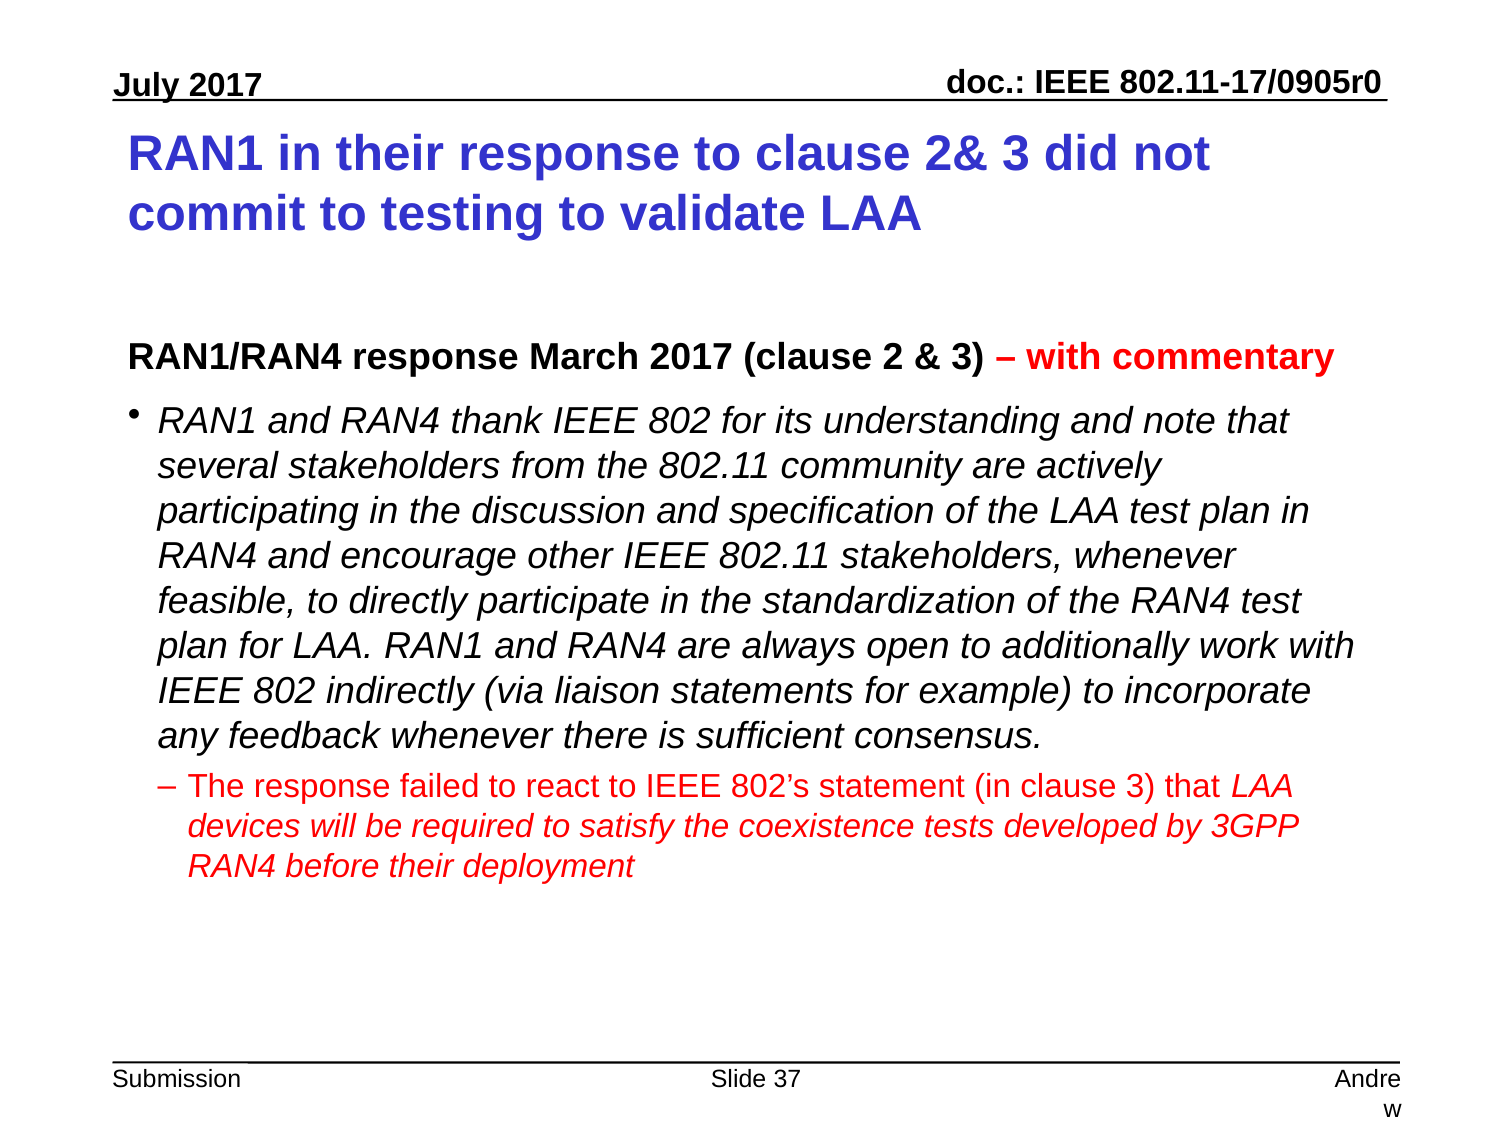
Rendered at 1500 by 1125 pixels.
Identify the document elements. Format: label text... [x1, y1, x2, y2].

list RAN1/RAN4 response March 2017 (clause 2 & 3) – with commentary RAN1 and RAN4 thank IEEE 802 for its understanding and note that several stakeholders from the 802.11 community are actively participating in the discussion and specification of the LAA test plan in RAN4 and encourage other IEEE 802.11 stakeholders, whenever feasible, to directly participate in the standardization of the RAN4 test plan for LAA. RAN1 and RAN4 are always open to additionally work with IEEE 802 indirectly (via liaison statements for example) to incorporate any feedback whenever there is sufficient consensus. The response failed to react to IEEE 802’s statement (in clause 3) that LAA devices will be required to satisfy the coexistence tests developed by 3GPP RAN4 before their deployment [112, 324, 1388, 1000]
title RAN1 in their response to clause 2& 3 did not commit to testing to validate LAA [112, 112, 1388, 288]
footer Andrew Myles, Cisco [1320, 1061, 1402, 1093]
slide_number Slide 37 [709, 1061, 803, 1093]
